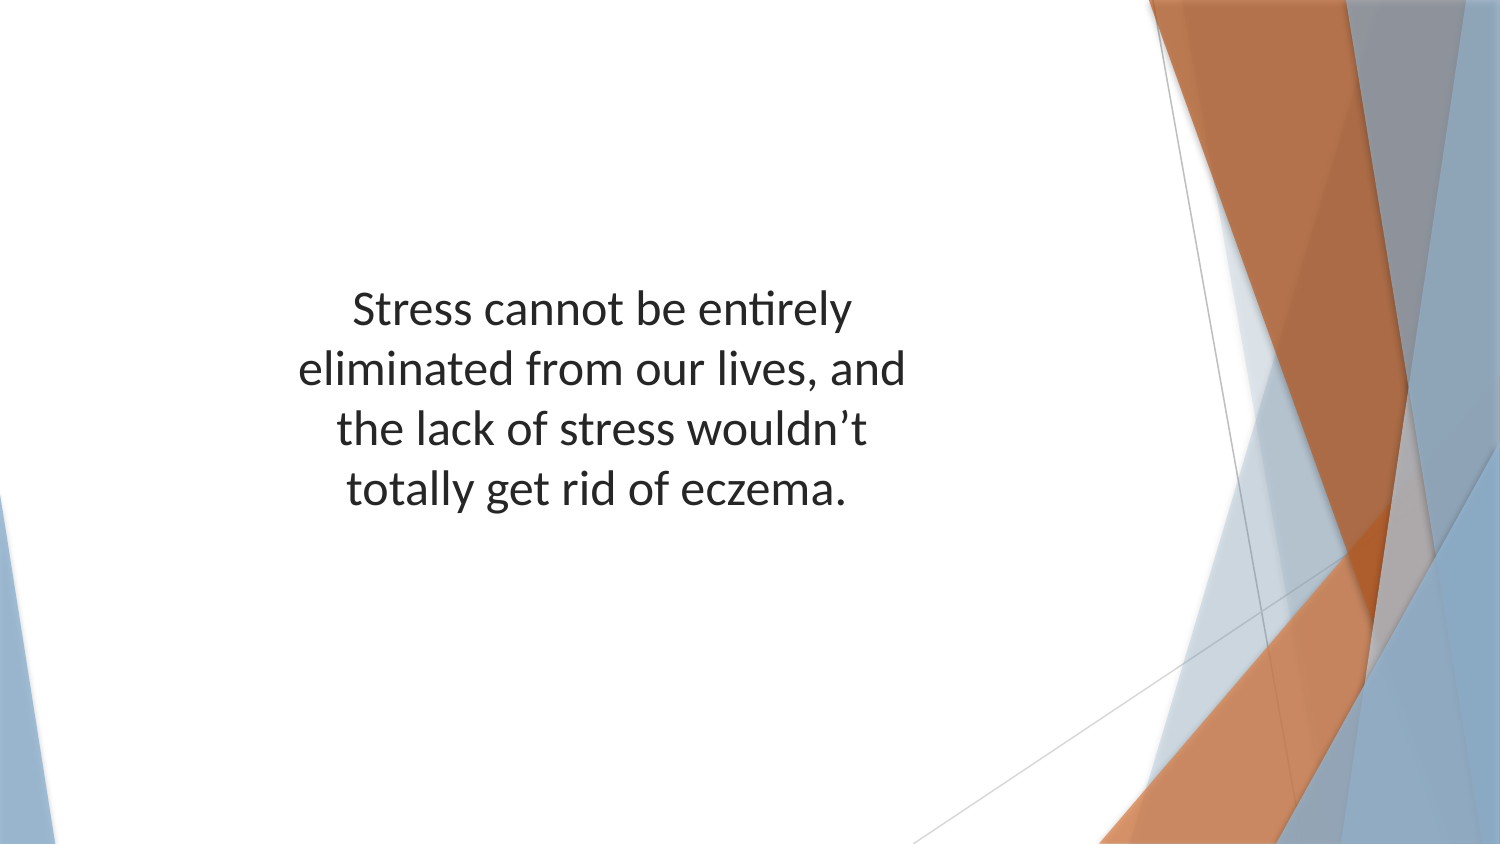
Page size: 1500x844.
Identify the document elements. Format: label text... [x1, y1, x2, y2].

list Stress cannot be entirely eliminated from our lives, and the lack of stress wouldn’t totally get rid of eczema. [265, 268, 939, 623]
